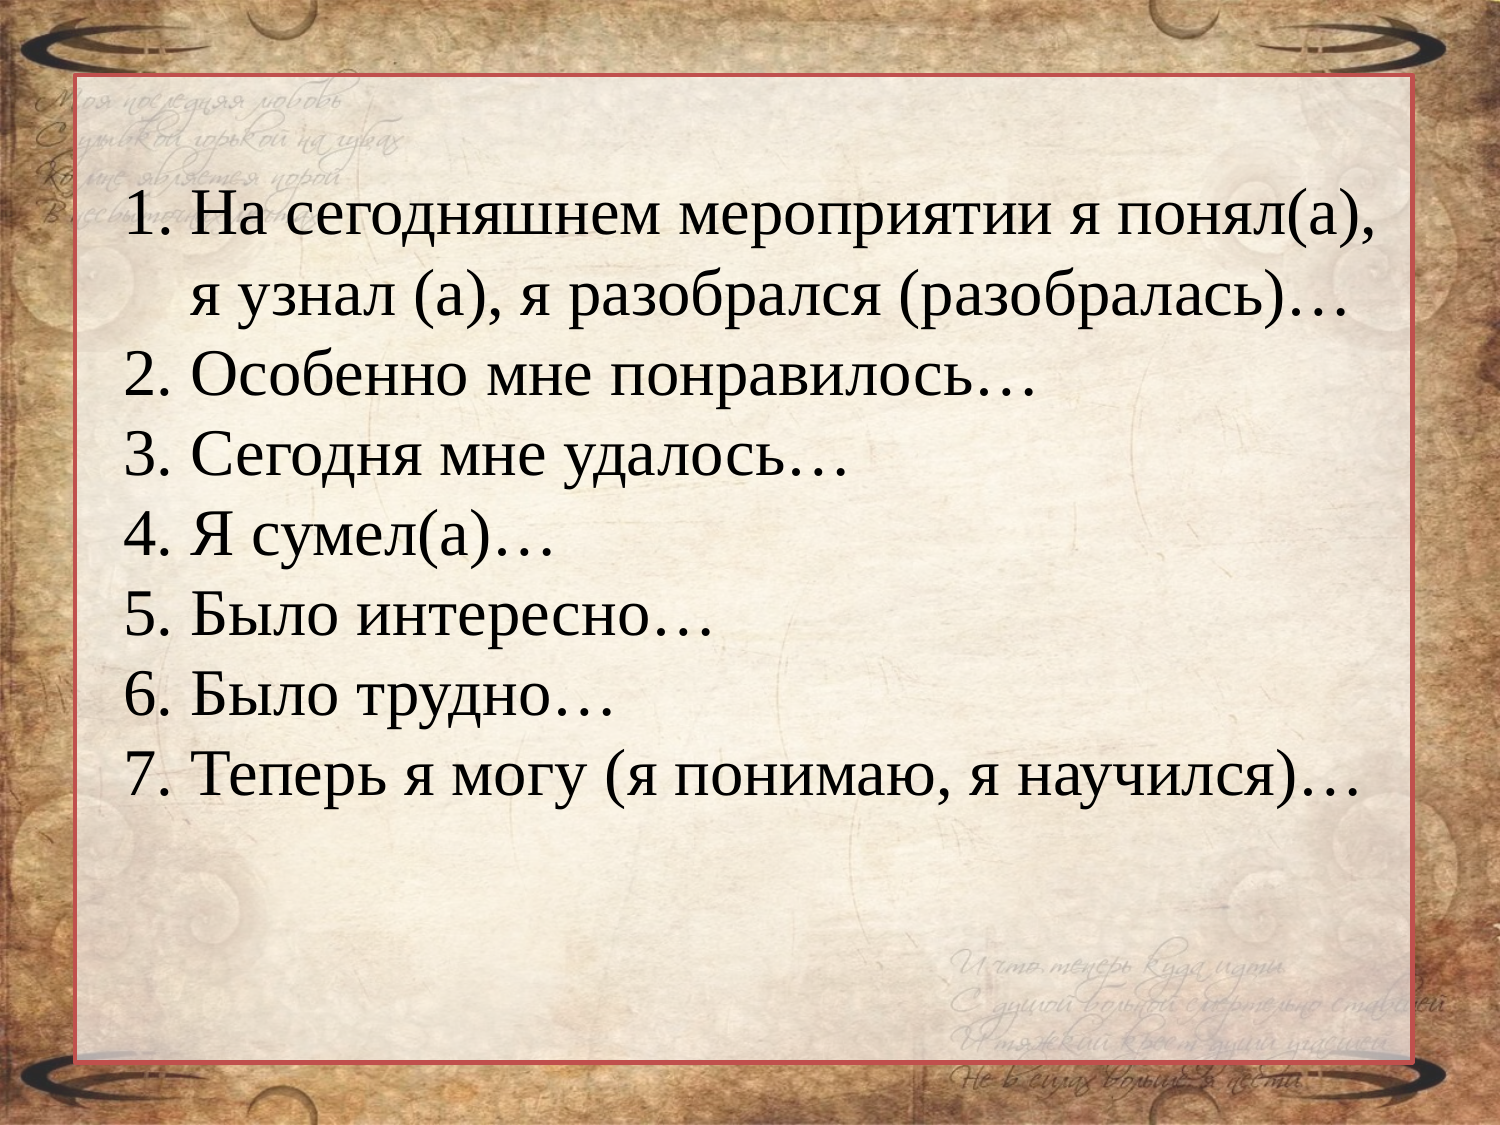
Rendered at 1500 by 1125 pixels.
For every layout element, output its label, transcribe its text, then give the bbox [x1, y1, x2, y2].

title 1. На сегодняшнем мероприятии я понял(а), я узнал (а), я разобрался (разобралась)… 2. Особенно мне понравилось… 3. Сегодня мне удалось… 4. Я сумел(а)… 5. Было интересно… 6. Было трудно… 7. Теперь я могу (я понимаю, я научился)… [73, 73, 1415, 1065]
